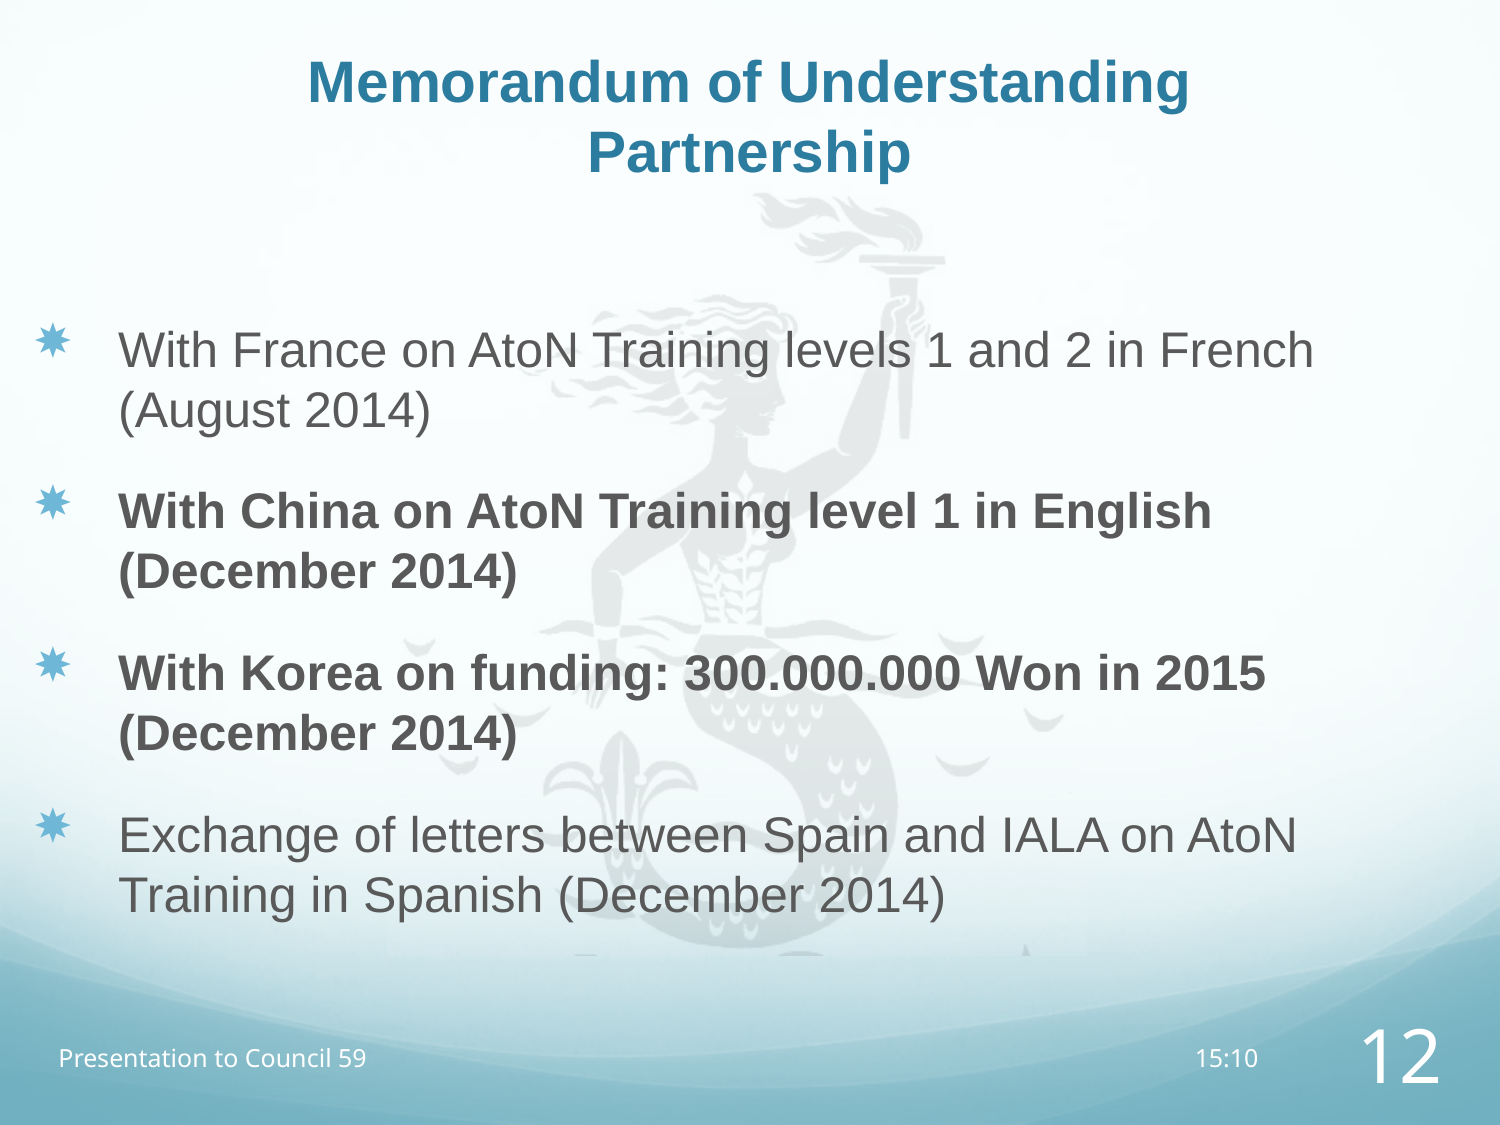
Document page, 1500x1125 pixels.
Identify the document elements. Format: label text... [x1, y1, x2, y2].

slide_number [923, 1029, 1274, 1090]
slide_number 12 [1295, 1029, 1459, 1090]
list With France on AtoN Training levels 1 and 2 in French (August 2014) With China on AtoN Training level 1 in English (December 2014) With Korea on funding: 300.000.000 Won in 2015 (December 2014) Exchange of letters between Spain and IALA on AtoN Training in Spanish (December 2014) [15, 207, 1500, 1038]
title Memorandum of Understanding Partnership [75, 35, 1425, 193]
footer Presentation to Council 59 [43, 1029, 838, 1090]
